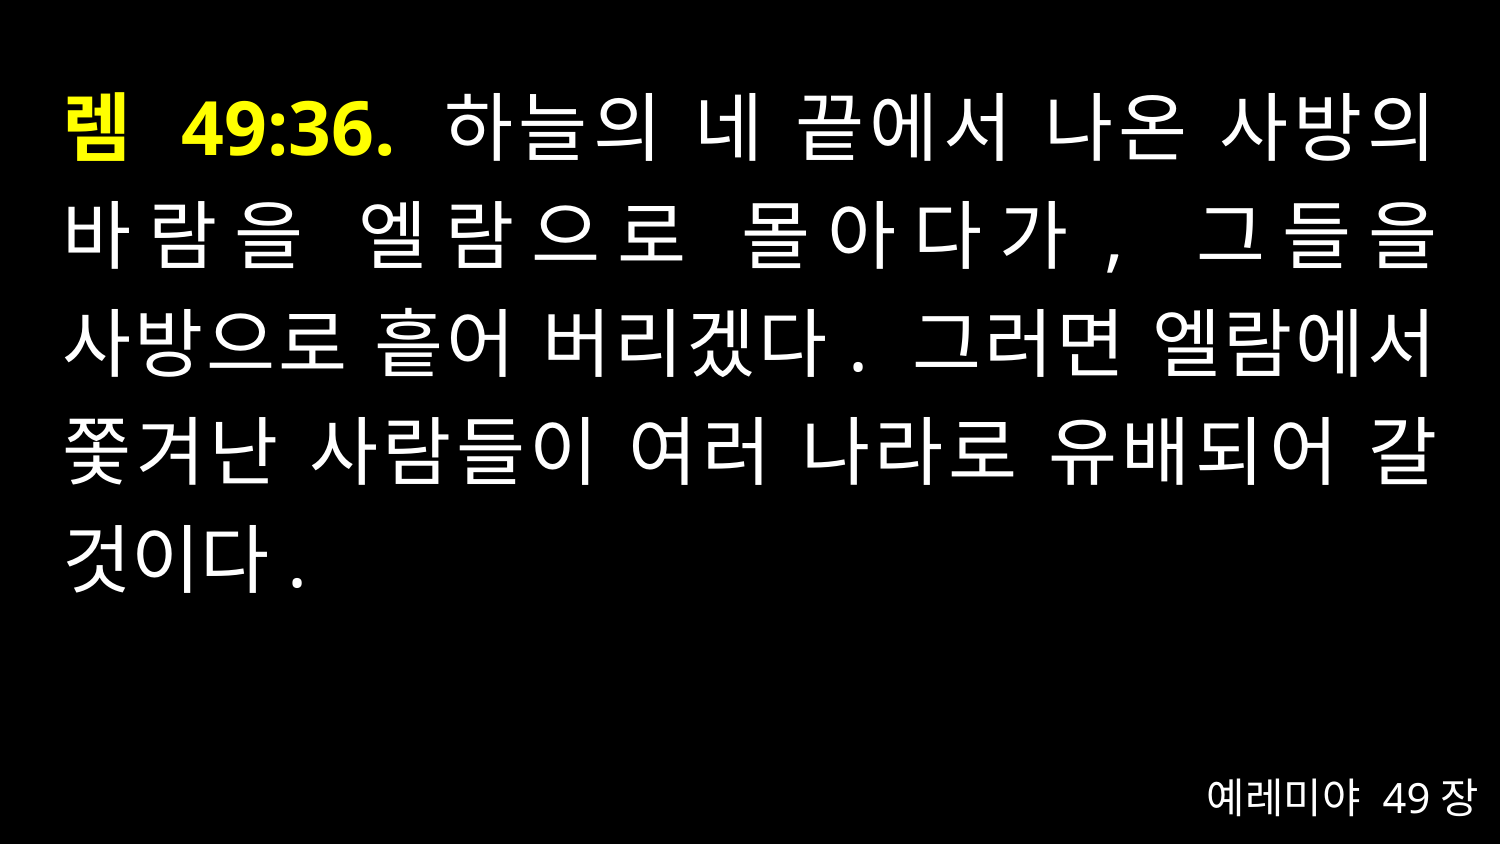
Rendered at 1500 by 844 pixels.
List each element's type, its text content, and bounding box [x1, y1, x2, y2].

title 렘 49:36. 하늘의 네 끝에서 나온 사방의 바람을 엘람으로 몰아다가, 그들을 사방으로 흩어 버리겠다. 그러면 엘람에서 쫓겨난 사람들이 여러 나라로 유배되어 갈 것이다. [0, 0, 1500, 844]
subtitle 예레미야 49장 [916, 770, 1500, 844]
